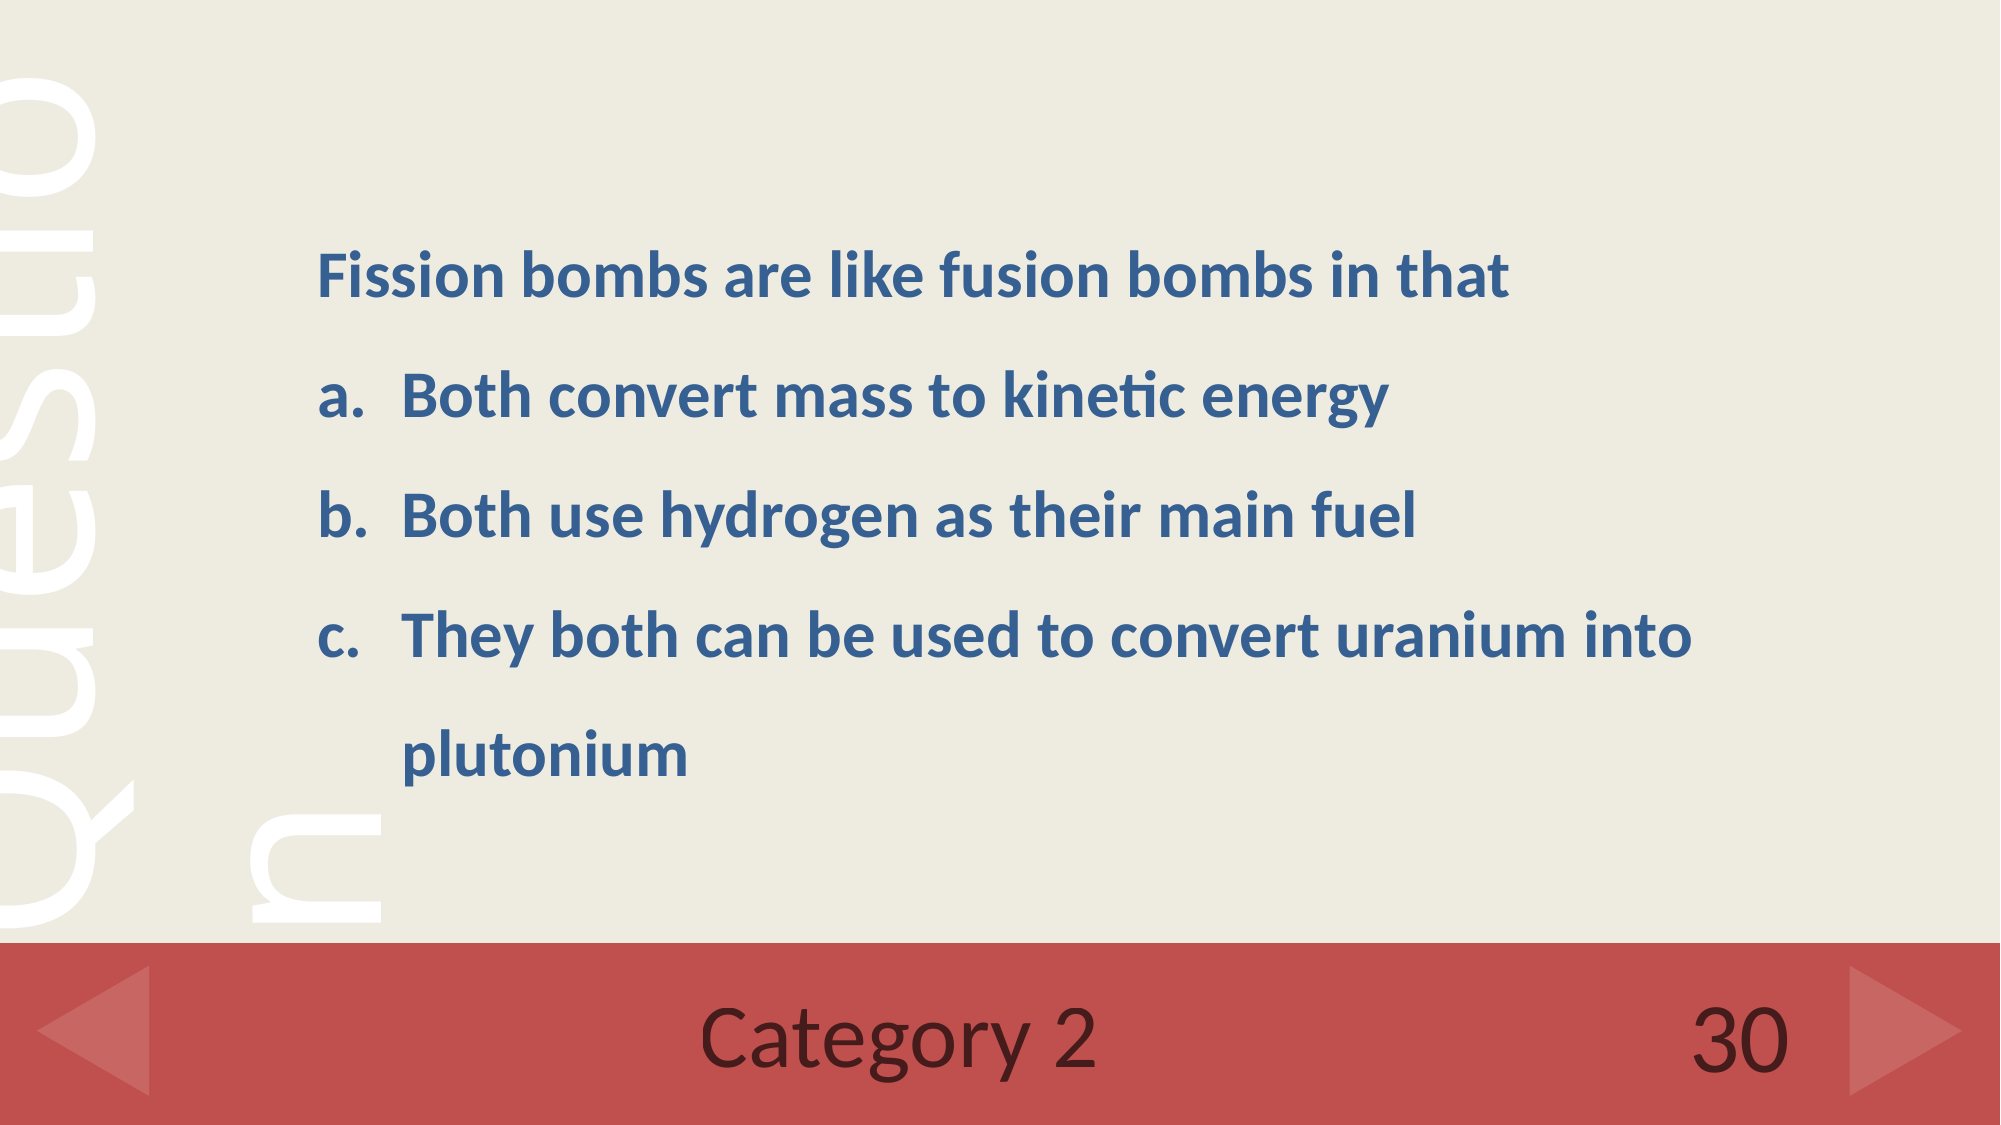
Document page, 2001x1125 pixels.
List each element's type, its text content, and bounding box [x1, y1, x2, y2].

list Fission bombs are like fusion bombs in that Both convert mass to kinetic energy Both use hydrogen as their main fuel They both can be used to convert uranium into plutonium [302, 126, 1881, 854]
list 30 [1800, 967, 1806, 1097]
title Category 2 [0, 937, 1800, 1125]
